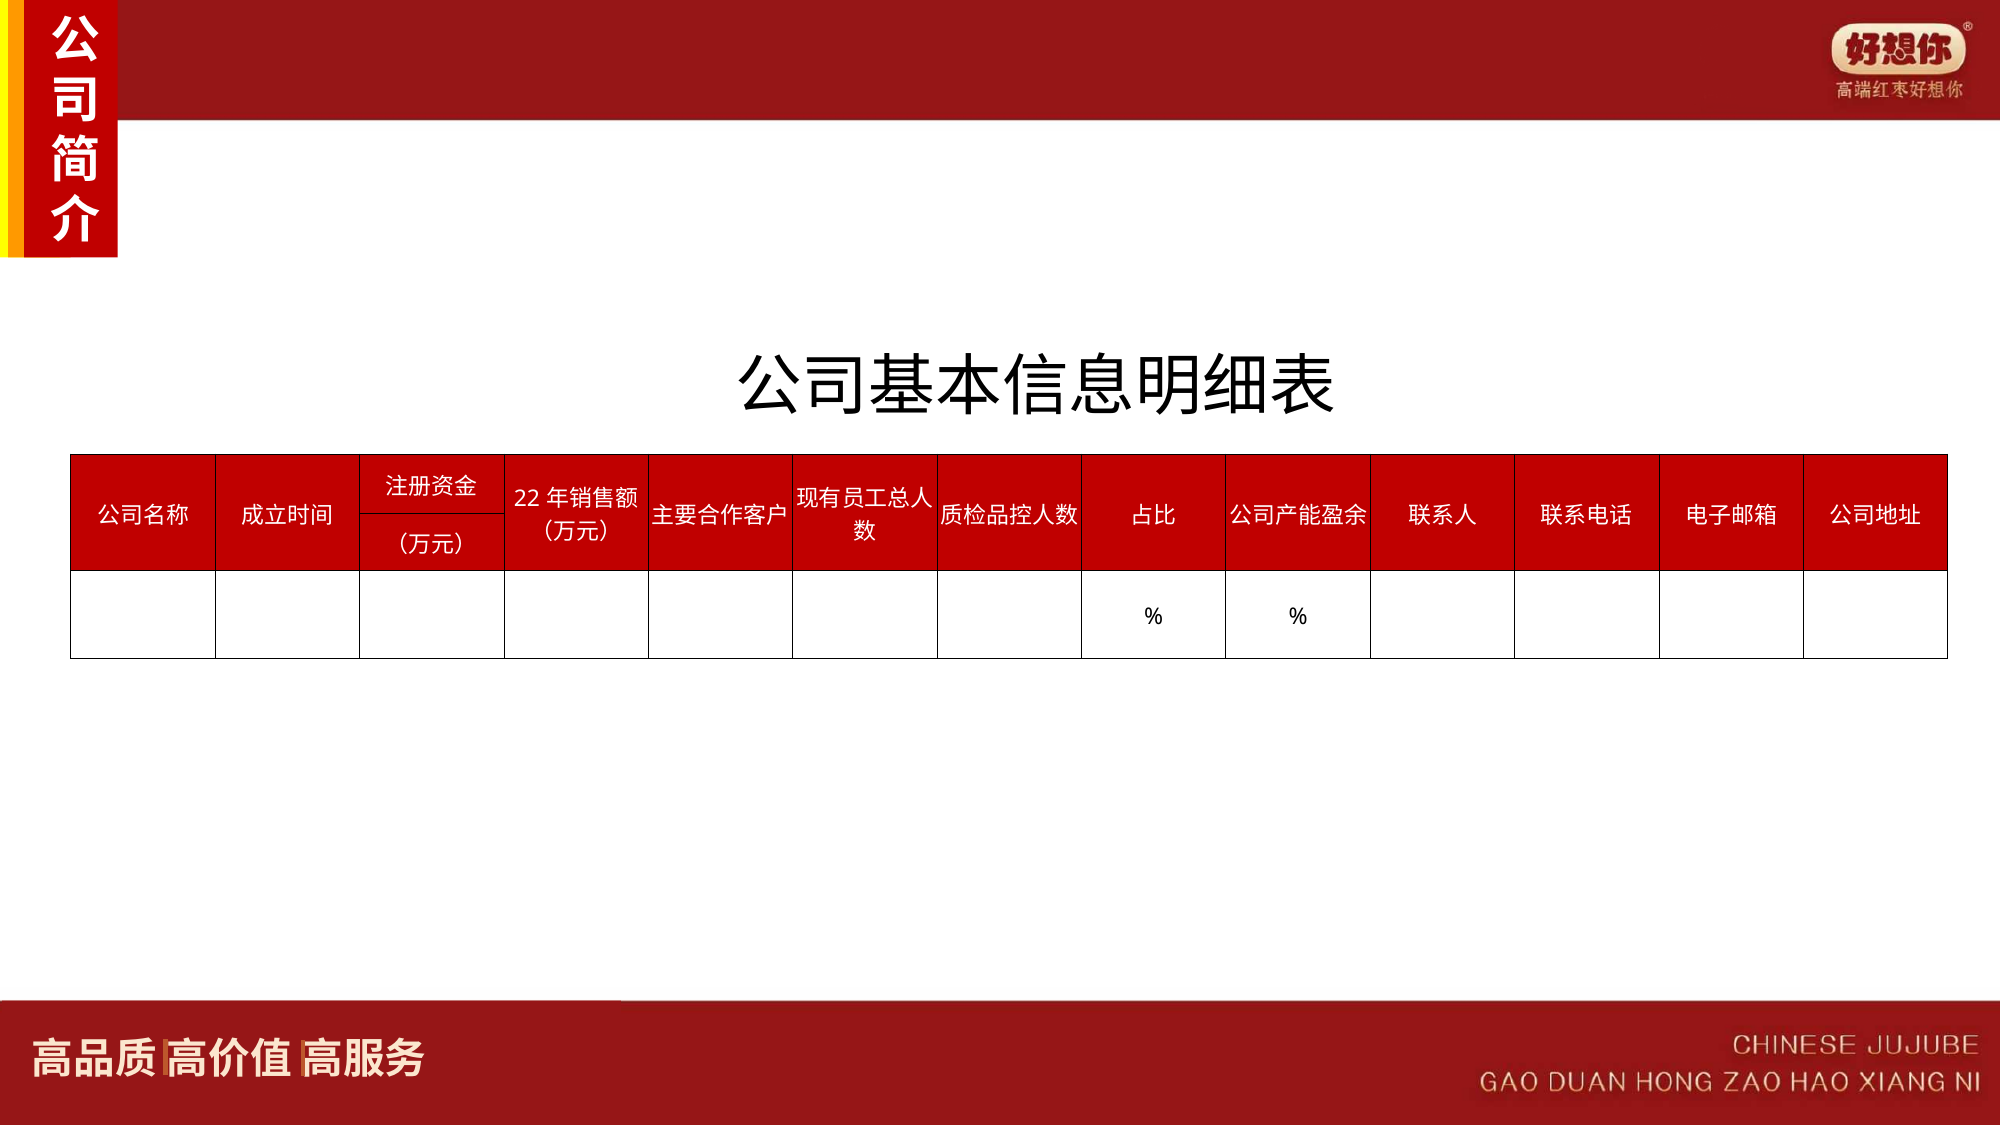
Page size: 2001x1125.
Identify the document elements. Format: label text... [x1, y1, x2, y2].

table_cell [505, 571, 648, 658]
table_header 22年销售额（万元） [505, 455, 648, 570]
table_cell [793, 571, 937, 658]
table_cell % [1082, 571, 1225, 658]
table_cell [216, 571, 359, 658]
table_cell [71, 571, 215, 658]
table_cell % [1226, 571, 1370, 658]
text_box [7, 0, 23, 259]
table_cell [1804, 571, 1947, 658]
table_cell [360, 571, 504, 658]
picture [0, 0, 2000, 1125]
table_header 占比 [1082, 455, 1225, 570]
table_cell [1371, 571, 1514, 658]
table_header 现有员工总人数 [793, 455, 937, 570]
table_header 联系人 [1371, 455, 1514, 570]
table_header 注册资金 [360, 455, 504, 513]
text_box 公司简介 [35, 0, 84, 255]
table_header 成立时间 [216, 455, 359, 570]
table_header 电子邮箱 [1660, 455, 1803, 570]
table_header 主要合作客户 [649, 455, 792, 570]
table_cell [938, 571, 1081, 658]
table_cell （万元） [360, 514, 504, 570]
table_header 联系电话 [1515, 455, 1659, 570]
table_cell [1515, 571, 1659, 658]
text_box [0, 0, 7, 259]
table_header 公司产能盈余 [1226, 455, 1370, 570]
table_header 质检品控人数 [938, 455, 1081, 570]
text_box [23, 0, 119, 259]
text_box 公司基本信息明细表 [720, 335, 1817, 430]
table_cell [649, 571, 792, 658]
table_header 公司地址 [1804, 455, 1947, 570]
table_cell [1660, 571, 1803, 658]
table_header 公司名称 [71, 455, 215, 570]
